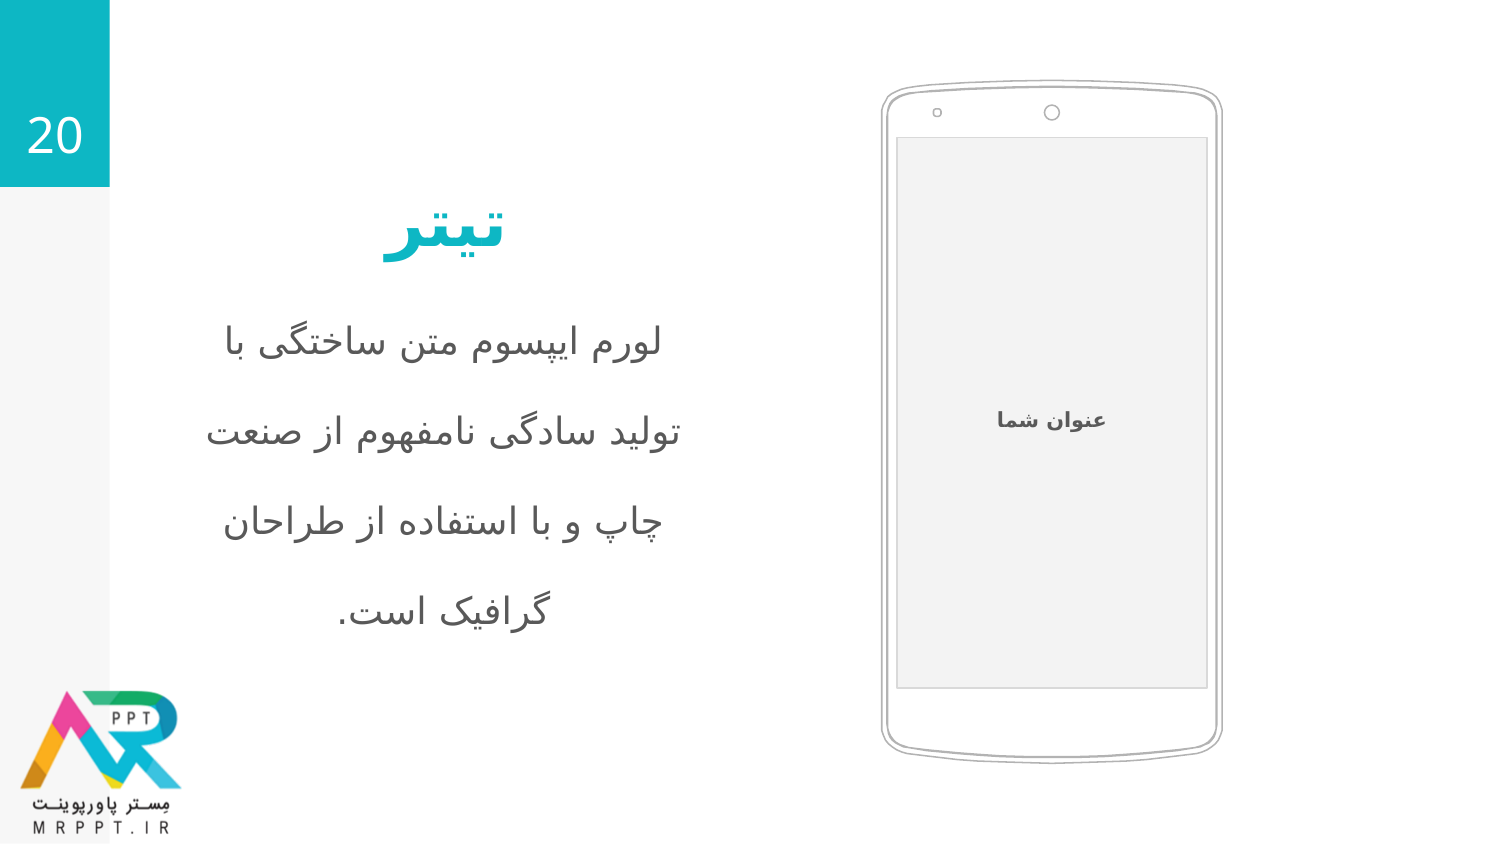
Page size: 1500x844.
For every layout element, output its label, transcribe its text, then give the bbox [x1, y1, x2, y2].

text_box عنوان شما [897, 137, 1207, 689]
slide_number 20 [0, 0, 110, 187]
picture [0, 682, 201, 844]
text_box [881, 80, 1223, 764]
text_box تیتر لورم ایپسوم متن ساختگی با تولید سادگی نامفهوم از صنعت چاپ و با استفاده از طراحان گرافیک است. [189, 164, 704, 519]
